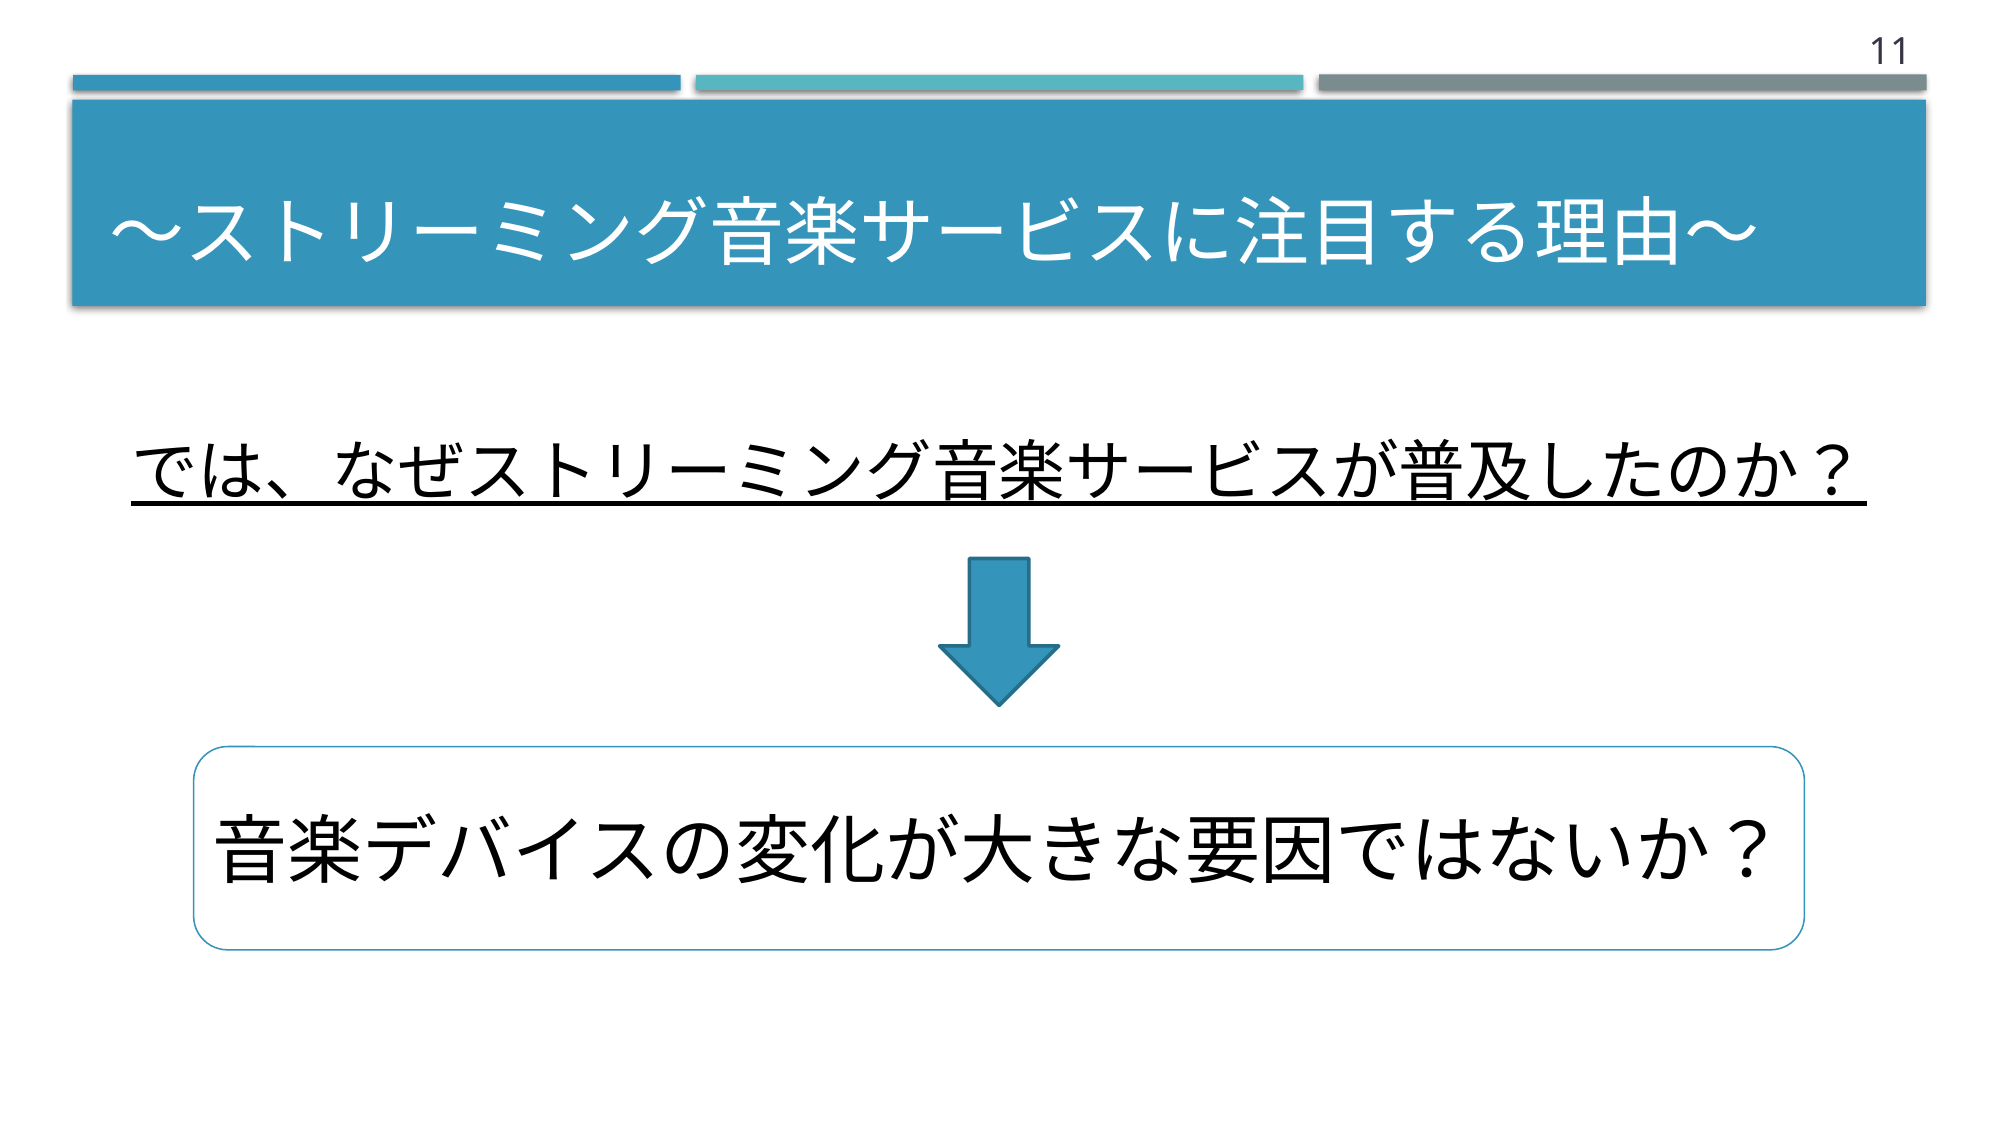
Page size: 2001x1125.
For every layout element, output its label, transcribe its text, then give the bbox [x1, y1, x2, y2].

text_box [193, 746, 1805, 950]
title 〜ストリーミング音楽サービスに注目する理由〜 [94, 119, 1904, 282]
slide_number 10 [1754, 22, 1927, 83]
text_box [937, 556, 1061, 707]
text_box では、なぜストリーミング音楽サービスが普及したのか？ [116, 421, 1882, 517]
text_box 音楽デバイスの変化が大きな要因ではないか？ [197, 795, 1801, 900]
